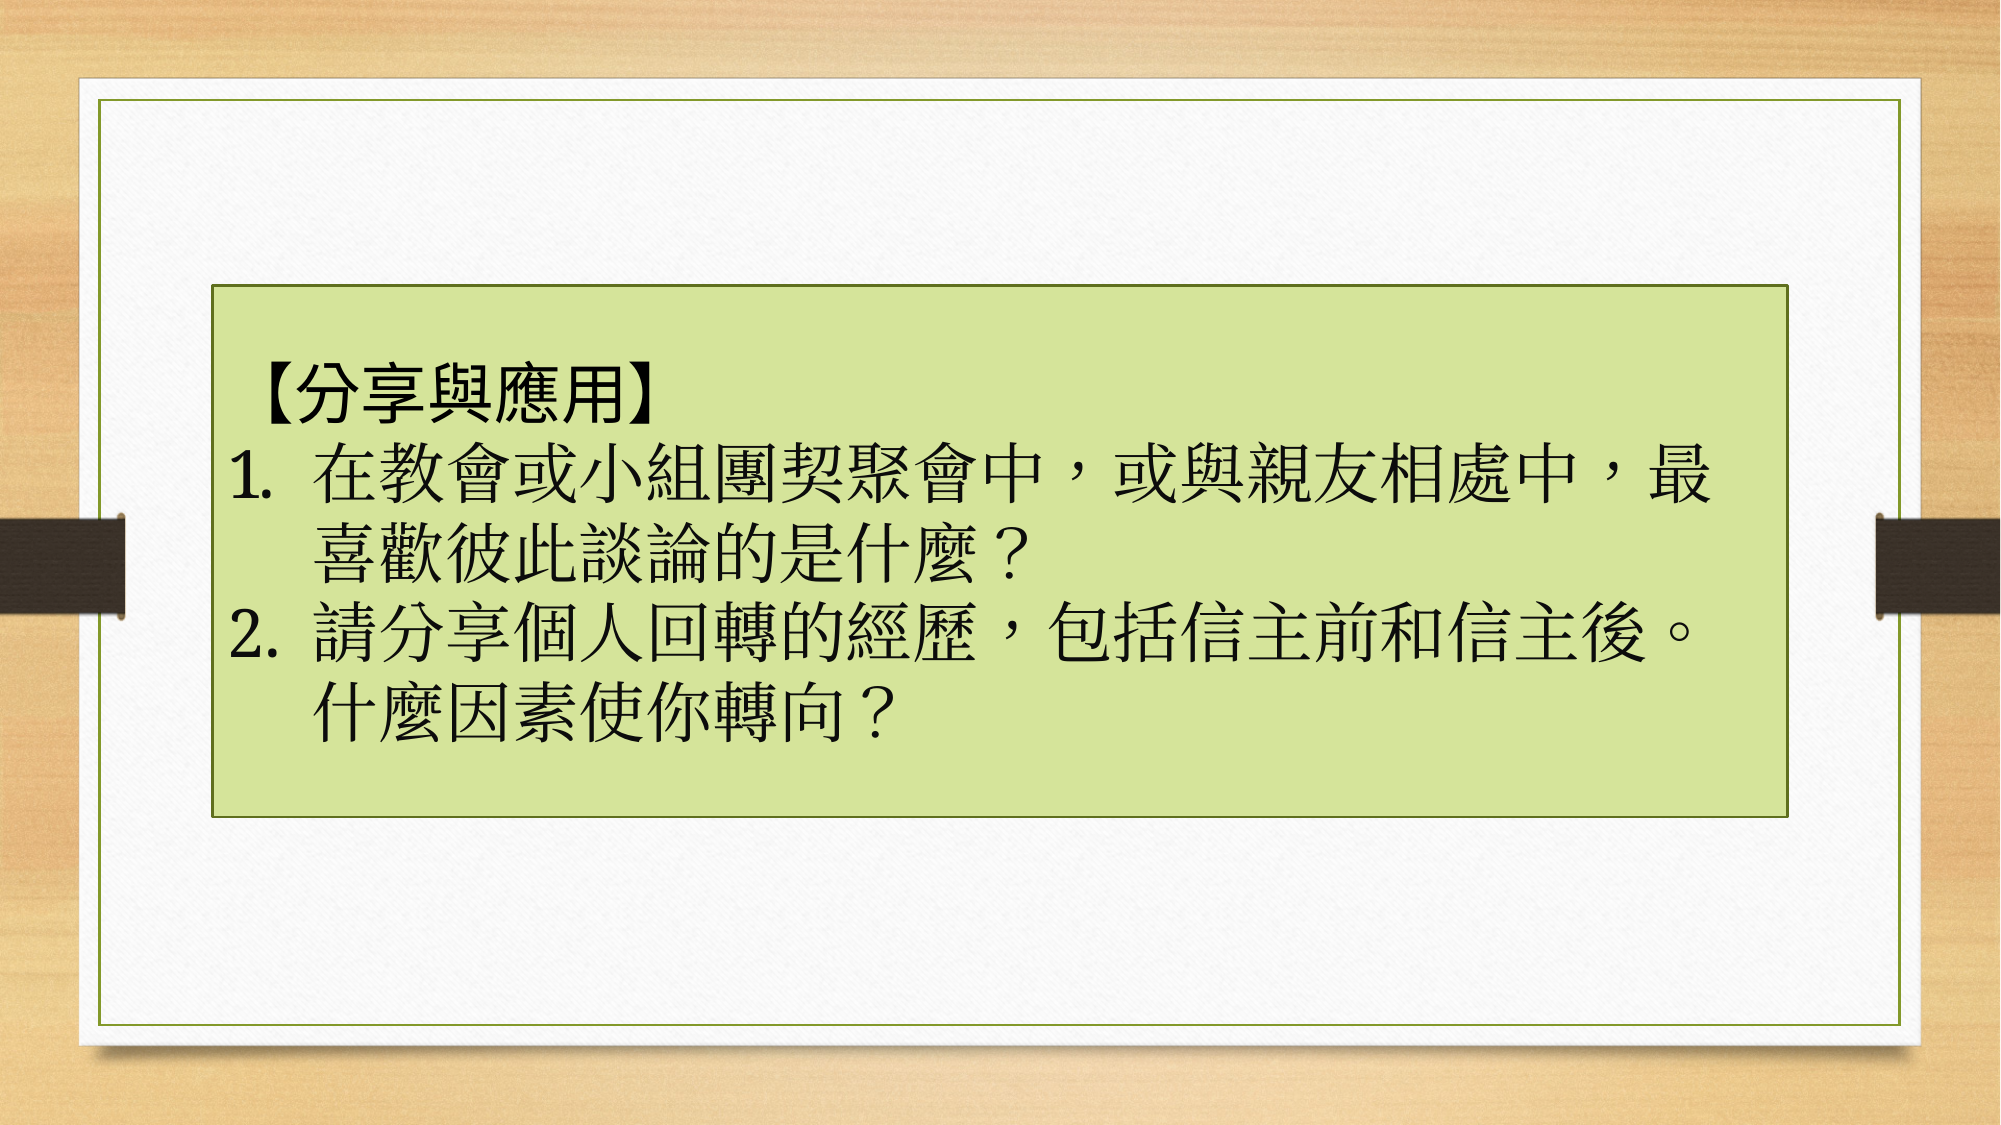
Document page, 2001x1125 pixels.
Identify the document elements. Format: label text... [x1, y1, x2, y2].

picture [0, 0, 2001, 1125]
text_box 【分享與應用】 在教會或小組團契聚會中，或與親友相處中，最喜歡彼此談論的是什麼？ 請分享個人回轉的經歷，包括信主前和信主後。什麼因素使你轉向？ [212, 285, 1788, 817]
